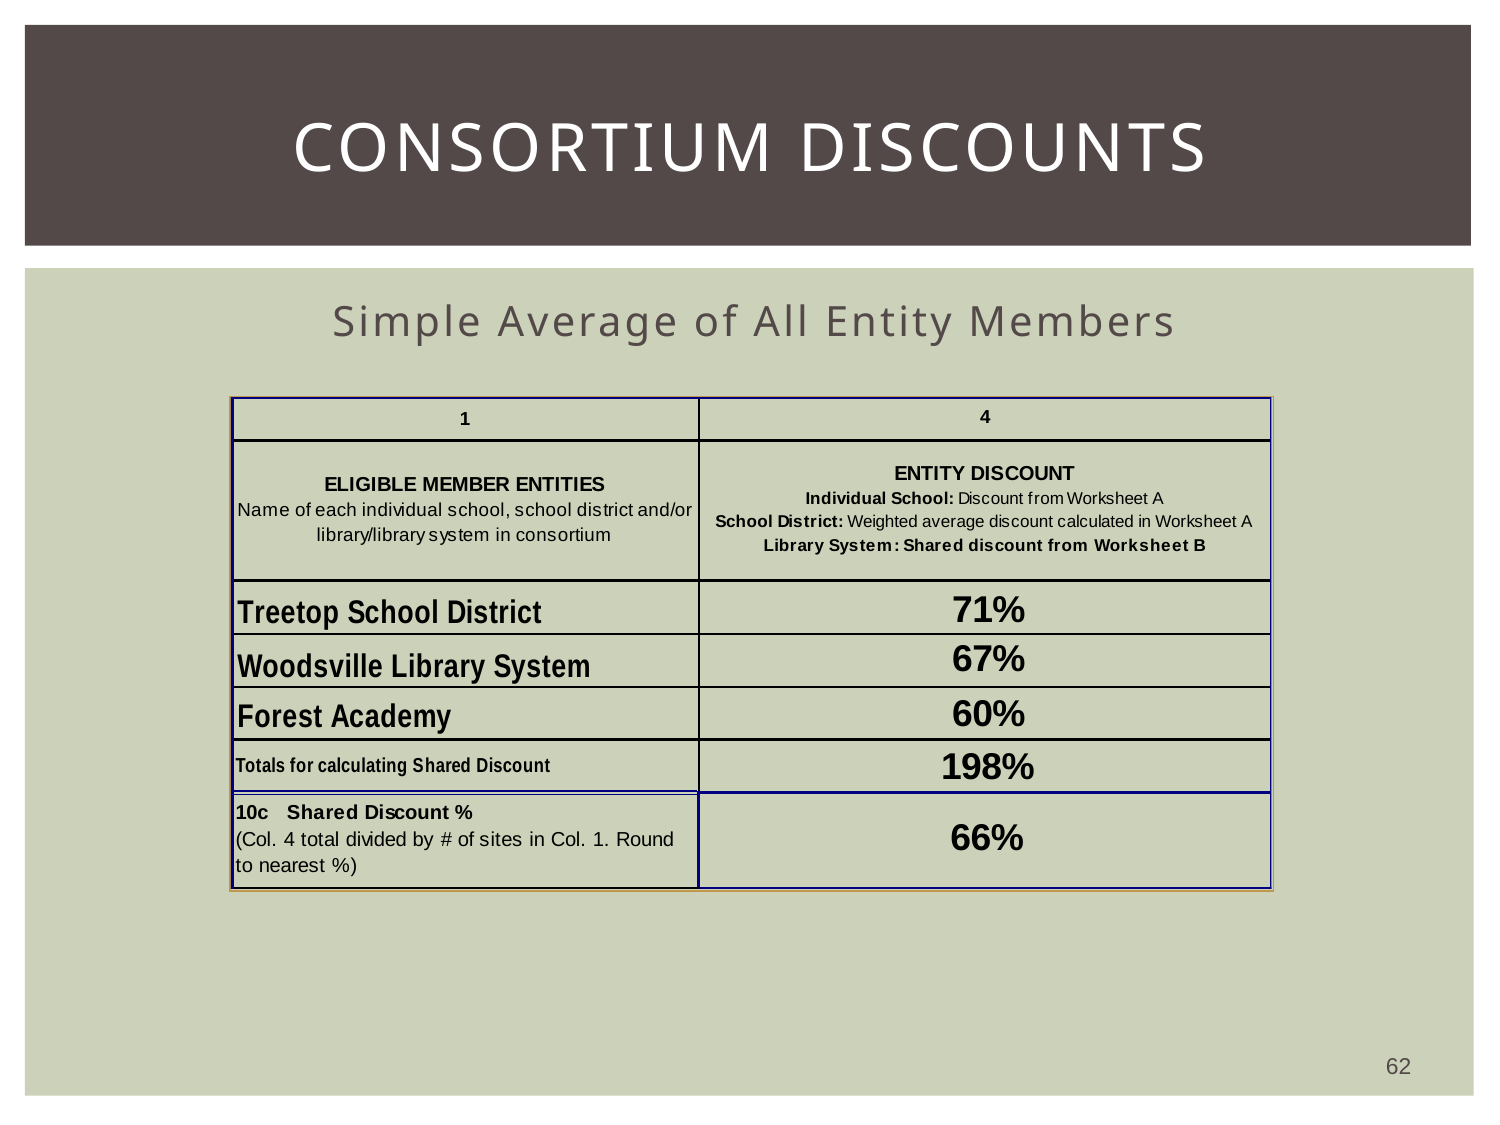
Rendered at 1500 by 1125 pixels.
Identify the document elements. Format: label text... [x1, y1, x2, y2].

slide_number 62 [1349, 1050, 1448, 1089]
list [230, 396, 1274, 891]
list Simple Average of All Entity Members [37, 287, 1463, 1050]
title Consortium Discounts [62, 58, 1438, 232]
